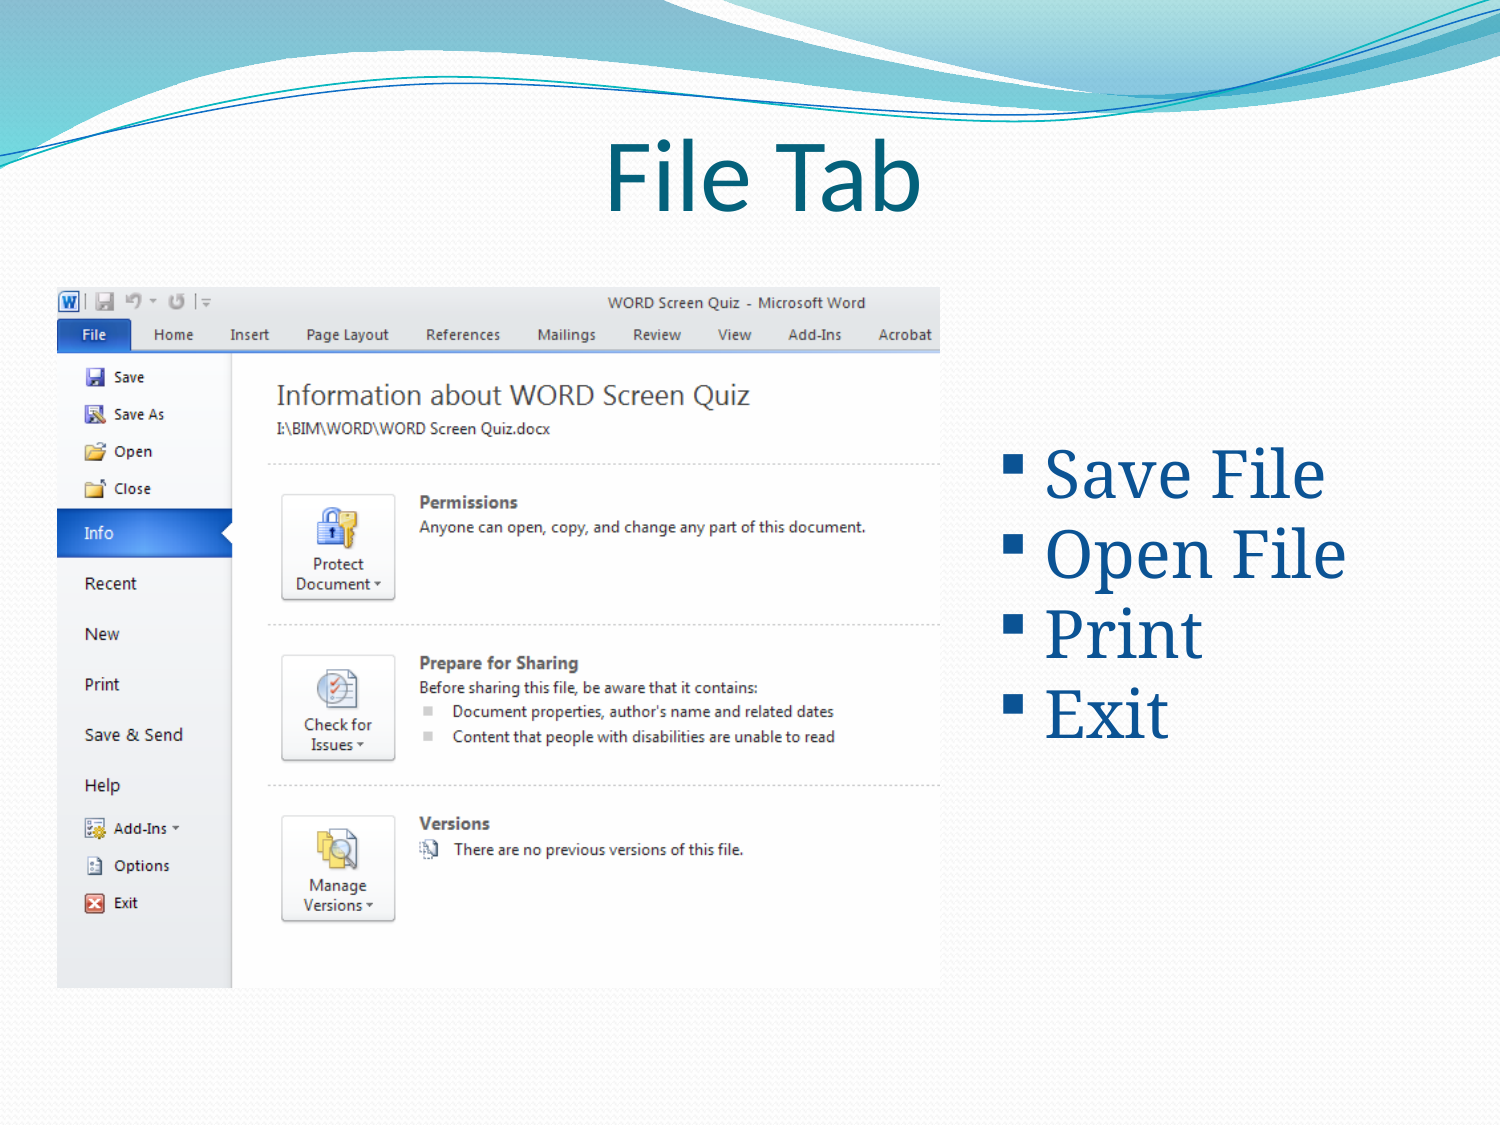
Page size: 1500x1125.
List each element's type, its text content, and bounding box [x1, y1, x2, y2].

picture [57, 287, 940, 988]
text_box Save File Open File Print Exit [983, 424, 1396, 760]
text_box File Tab [89, 99, 1440, 288]
